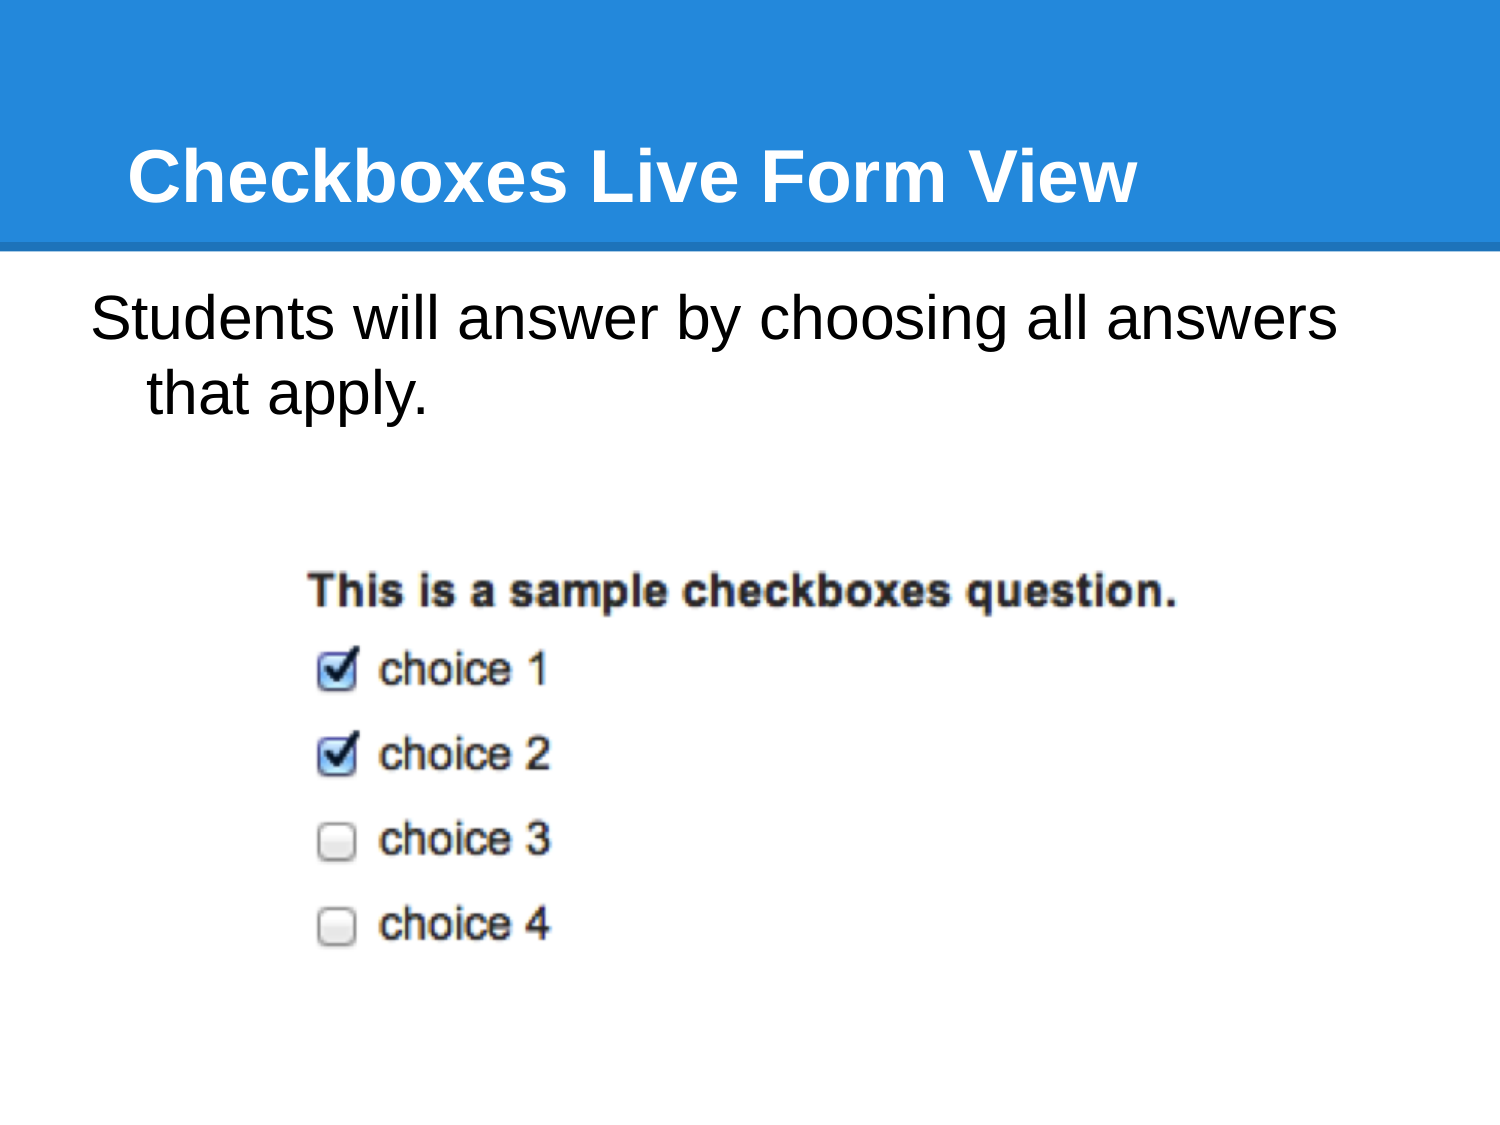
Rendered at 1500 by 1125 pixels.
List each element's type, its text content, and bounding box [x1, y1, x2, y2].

title Checkboxes Live Form View [75, 14, 1425, 233]
text_box [249, 522, 1250, 1003]
list Students will answer by choosing all answers that apply. [75, 262, 1425, 931]
